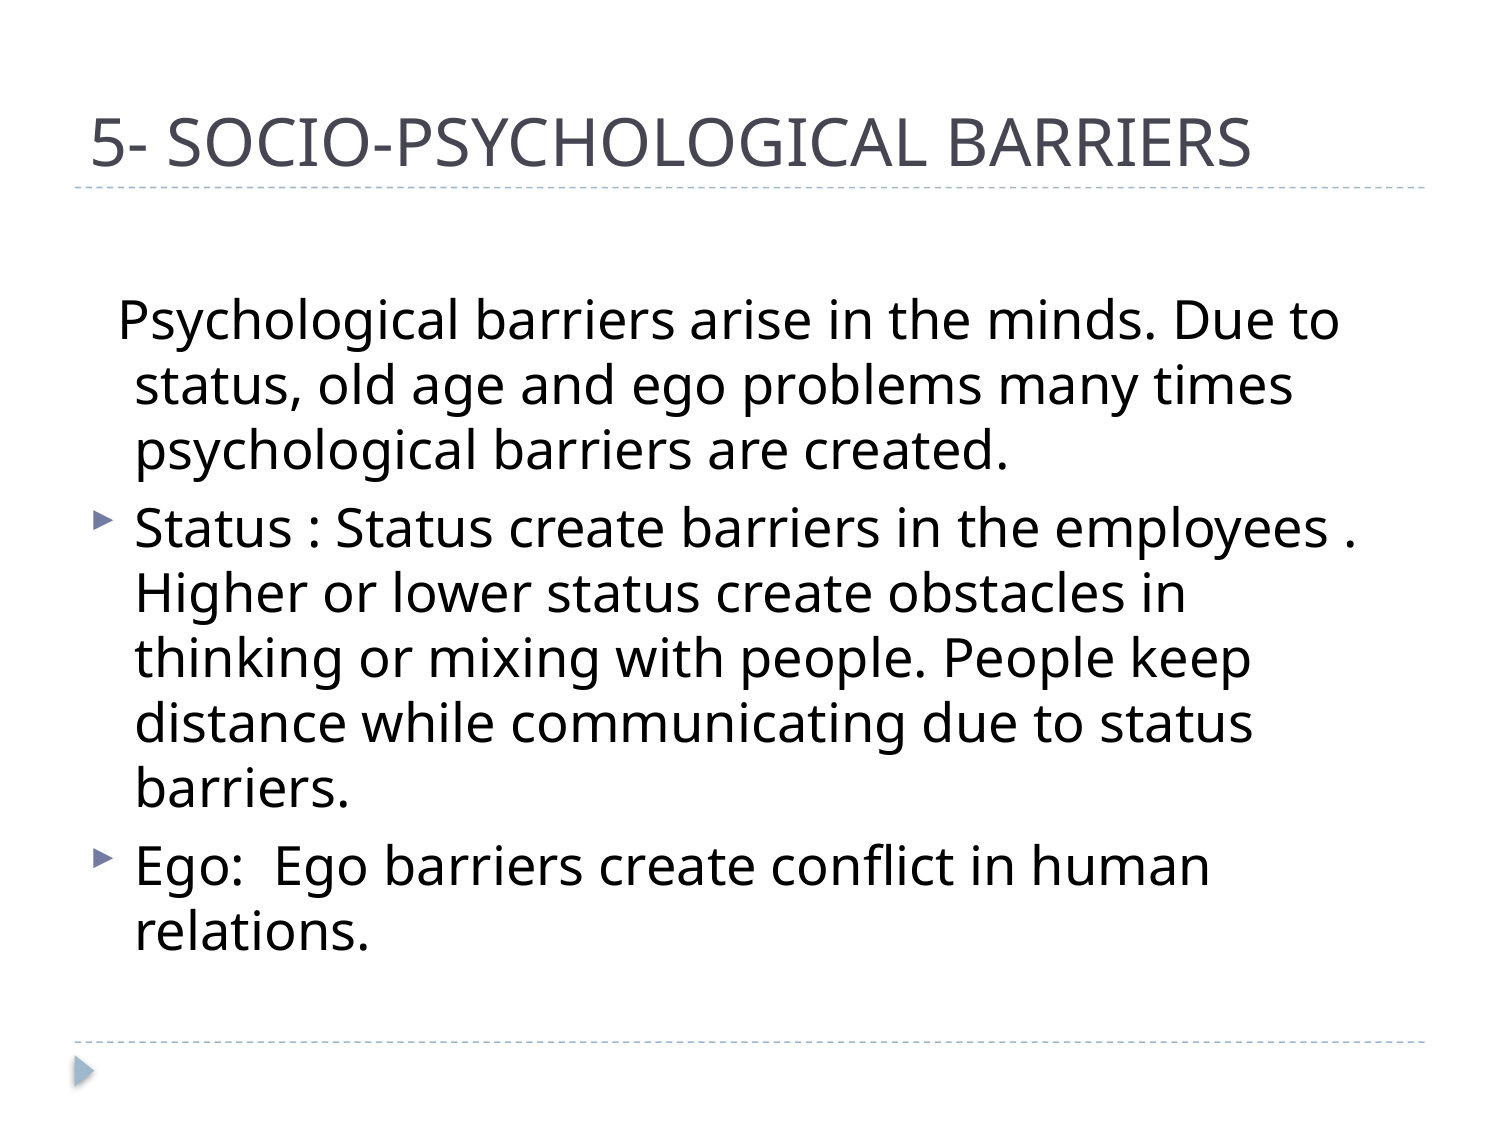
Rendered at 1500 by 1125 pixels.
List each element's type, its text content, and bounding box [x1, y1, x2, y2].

list Psychological barriers arise in the minds. Due to status, old age and ego problems many times psychological barriers are created. Status : Status create barriers in the employees . Higher or lower status create obstacles in thinking or mixing with people. People keep distance while communicating due to status barriers. Ego: Ego barriers create conflict in human relations. [75, 200, 1425, 1010]
title 5- SOCIO-PSYCHOLOGICAL BARRIERS [75, 24, 1425, 188]
